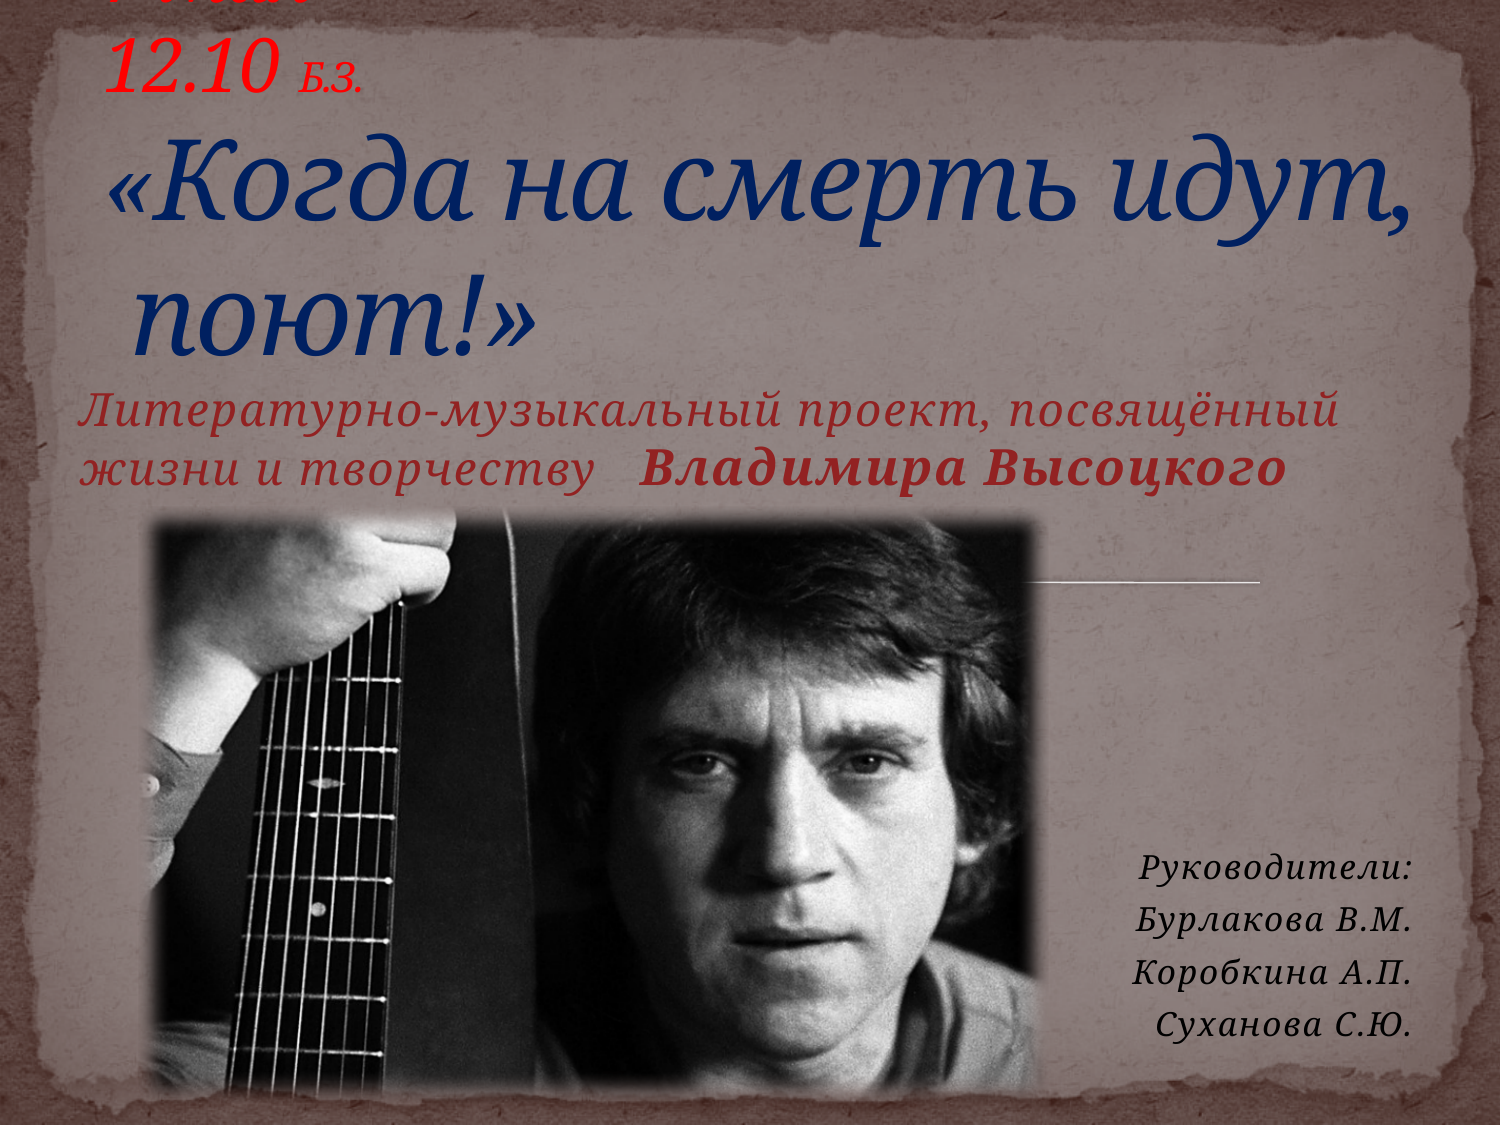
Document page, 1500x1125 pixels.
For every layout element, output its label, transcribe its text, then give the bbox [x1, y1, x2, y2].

subtitle Литературно-музыкальный проект, посвящённый жизни и творчеству Владимира Высоцкого Руководители: Бурлакова В.М. Коробкина А.П. Суханова С.Ю. [64, 373, 1428, 1000]
picture [136, 505, 1052, 1105]
title 7 мая 12.10 Б.З. «Когда на смерть идут, поют!» [88, 0, 1452, 386]
